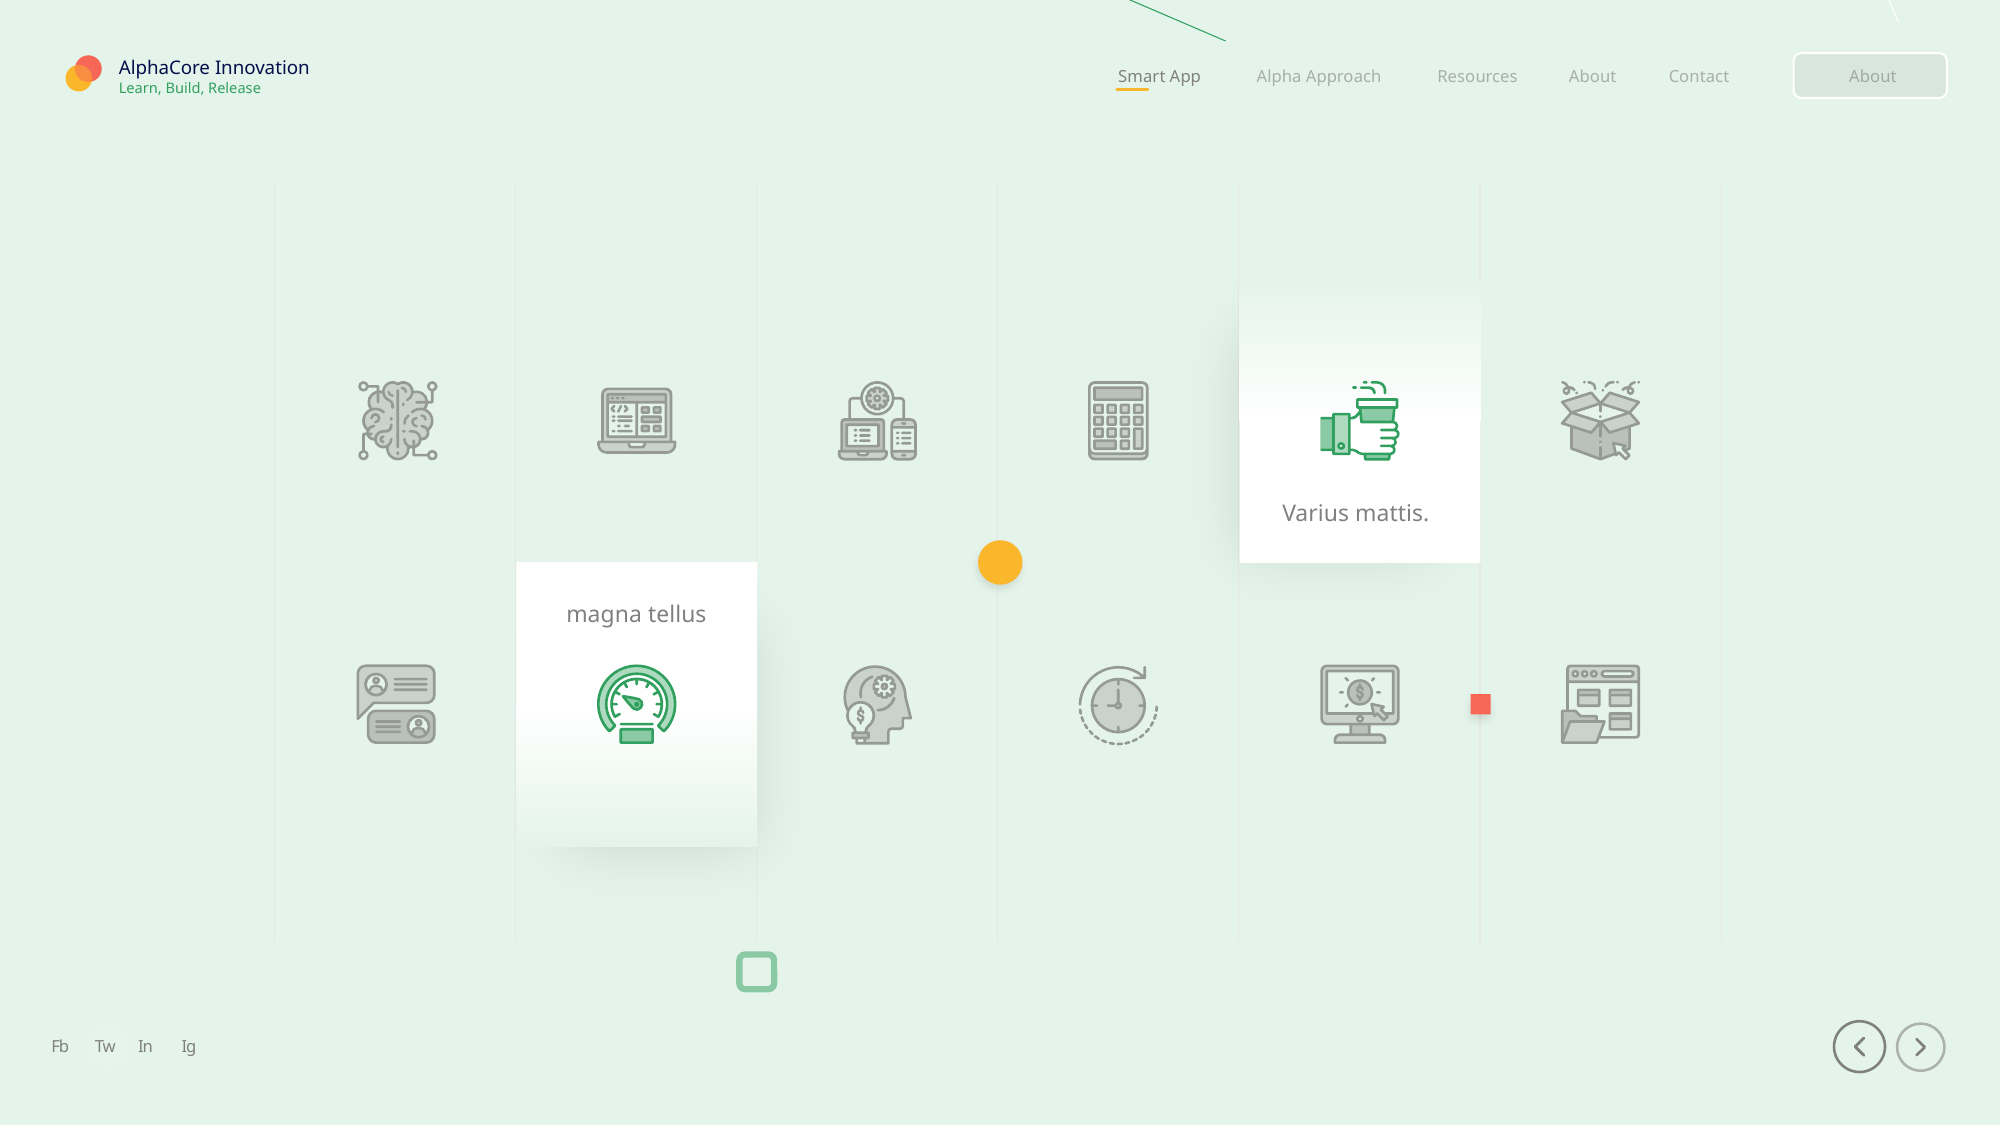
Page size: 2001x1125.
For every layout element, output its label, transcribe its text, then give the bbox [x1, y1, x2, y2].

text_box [356, 664, 436, 744]
text_box Contact [1660, 65, 1738, 86]
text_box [597, 387, 677, 454]
text_box Varius mattis. [1261, 491, 1457, 534]
text_box Alpha Approach [1247, 65, 1391, 86]
text_box [516, 562, 756, 847]
text_box Fb [51, 1028, 89, 1064]
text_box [837, 381, 917, 461]
text_box Tw [94, 1028, 133, 1064]
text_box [1560, 380, 1641, 461]
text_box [1110, 65, 1209, 90]
text_box [1481, 693, 1492, 715]
text_box [977, 539, 997, 586]
text_box magna tellus [539, 592, 734, 635]
text_box [1470, 693, 1479, 715]
text_box [738, 953, 776, 991]
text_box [1897, 1023, 1945, 1071]
text_box [1239, 278, 1479, 564]
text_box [1078, 663, 1159, 746]
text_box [842, 663, 913, 745]
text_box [63, 59, 104, 87]
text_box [357, 380, 438, 461]
text_box [89, 1023, 122, 1070]
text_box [1833, 1021, 1885, 1072]
text_box Resources [1430, 65, 1525, 86]
text_box AlphaCore Innovation [119, 55, 328, 78]
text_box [593, 664, 680, 744]
text_box [998, 539, 1024, 586]
text_box [1792, 51, 1948, 100]
text_box About [1564, 65, 1622, 86]
text_box Learn, Build, Release [119, 78, 328, 97]
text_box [1320, 664, 1400, 744]
text_box In [138, 1028, 176, 1064]
text_box About [1834, 65, 1912, 86]
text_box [1087, 381, 1149, 461]
text_box Ig [181, 1028, 220, 1064]
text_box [1560, 664, 1641, 744]
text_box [1320, 381, 1400, 461]
